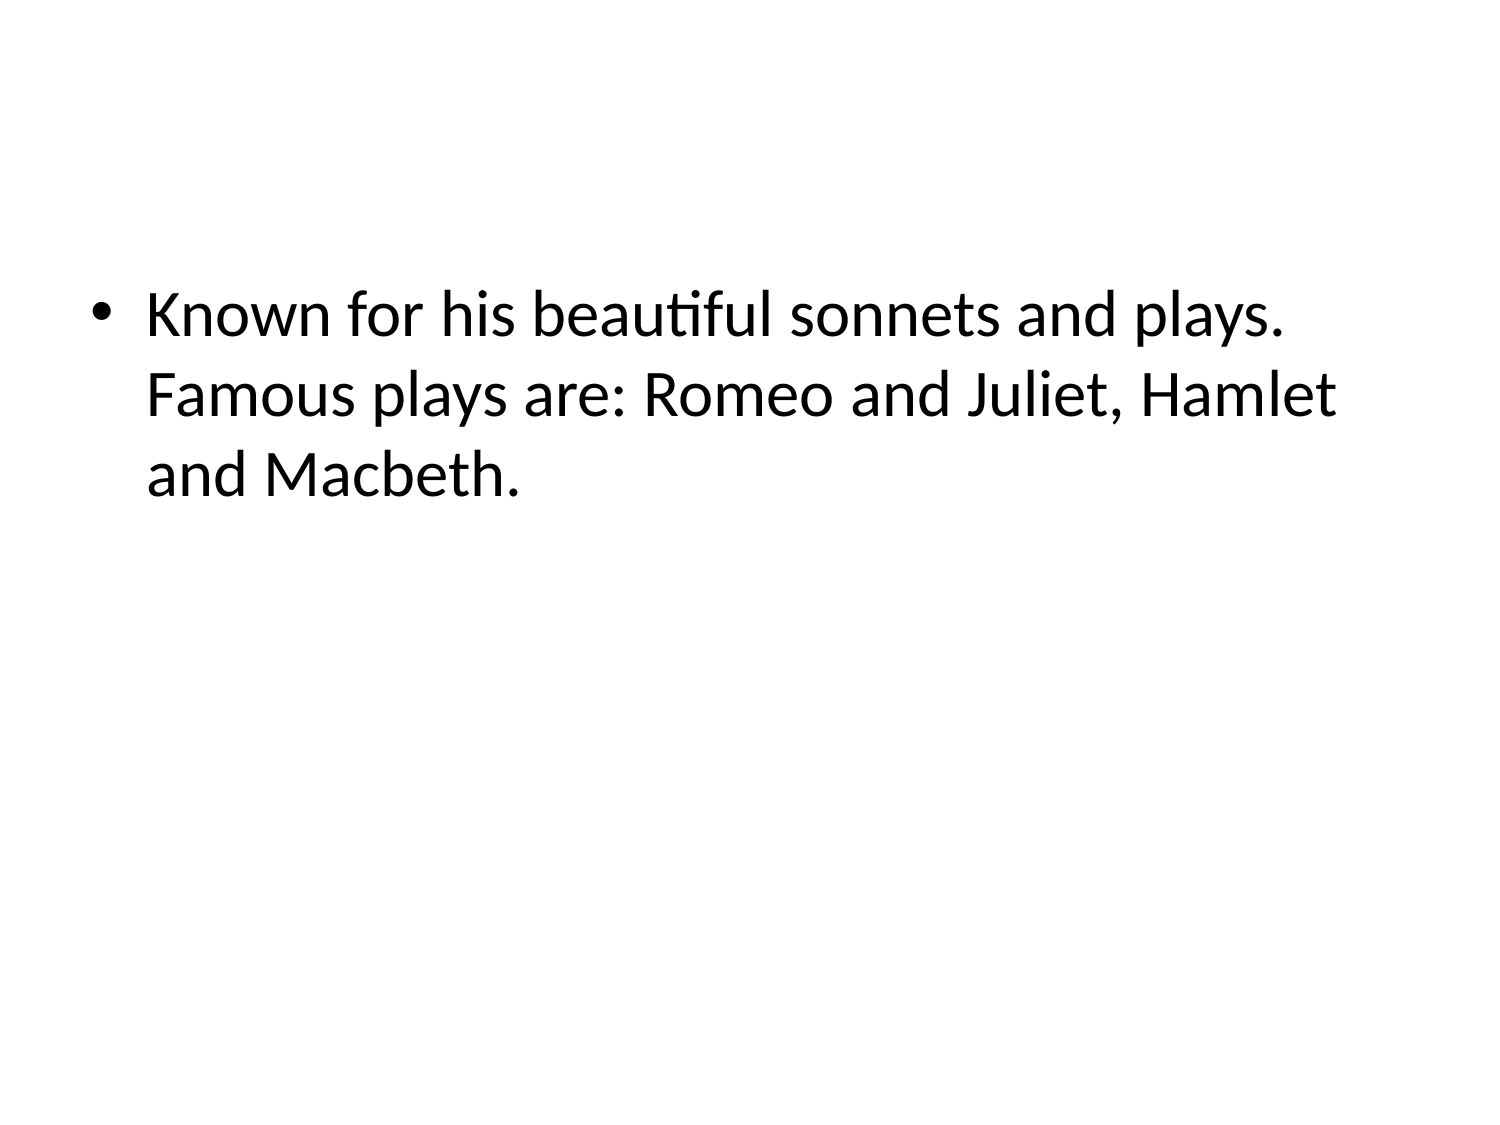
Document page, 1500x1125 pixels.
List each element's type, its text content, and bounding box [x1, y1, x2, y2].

list Known for his beautiful sonnets and plays. Famous plays are: Romeo and Juliet, Hamlet and Macbeth. [75, 262, 1425, 1005]
